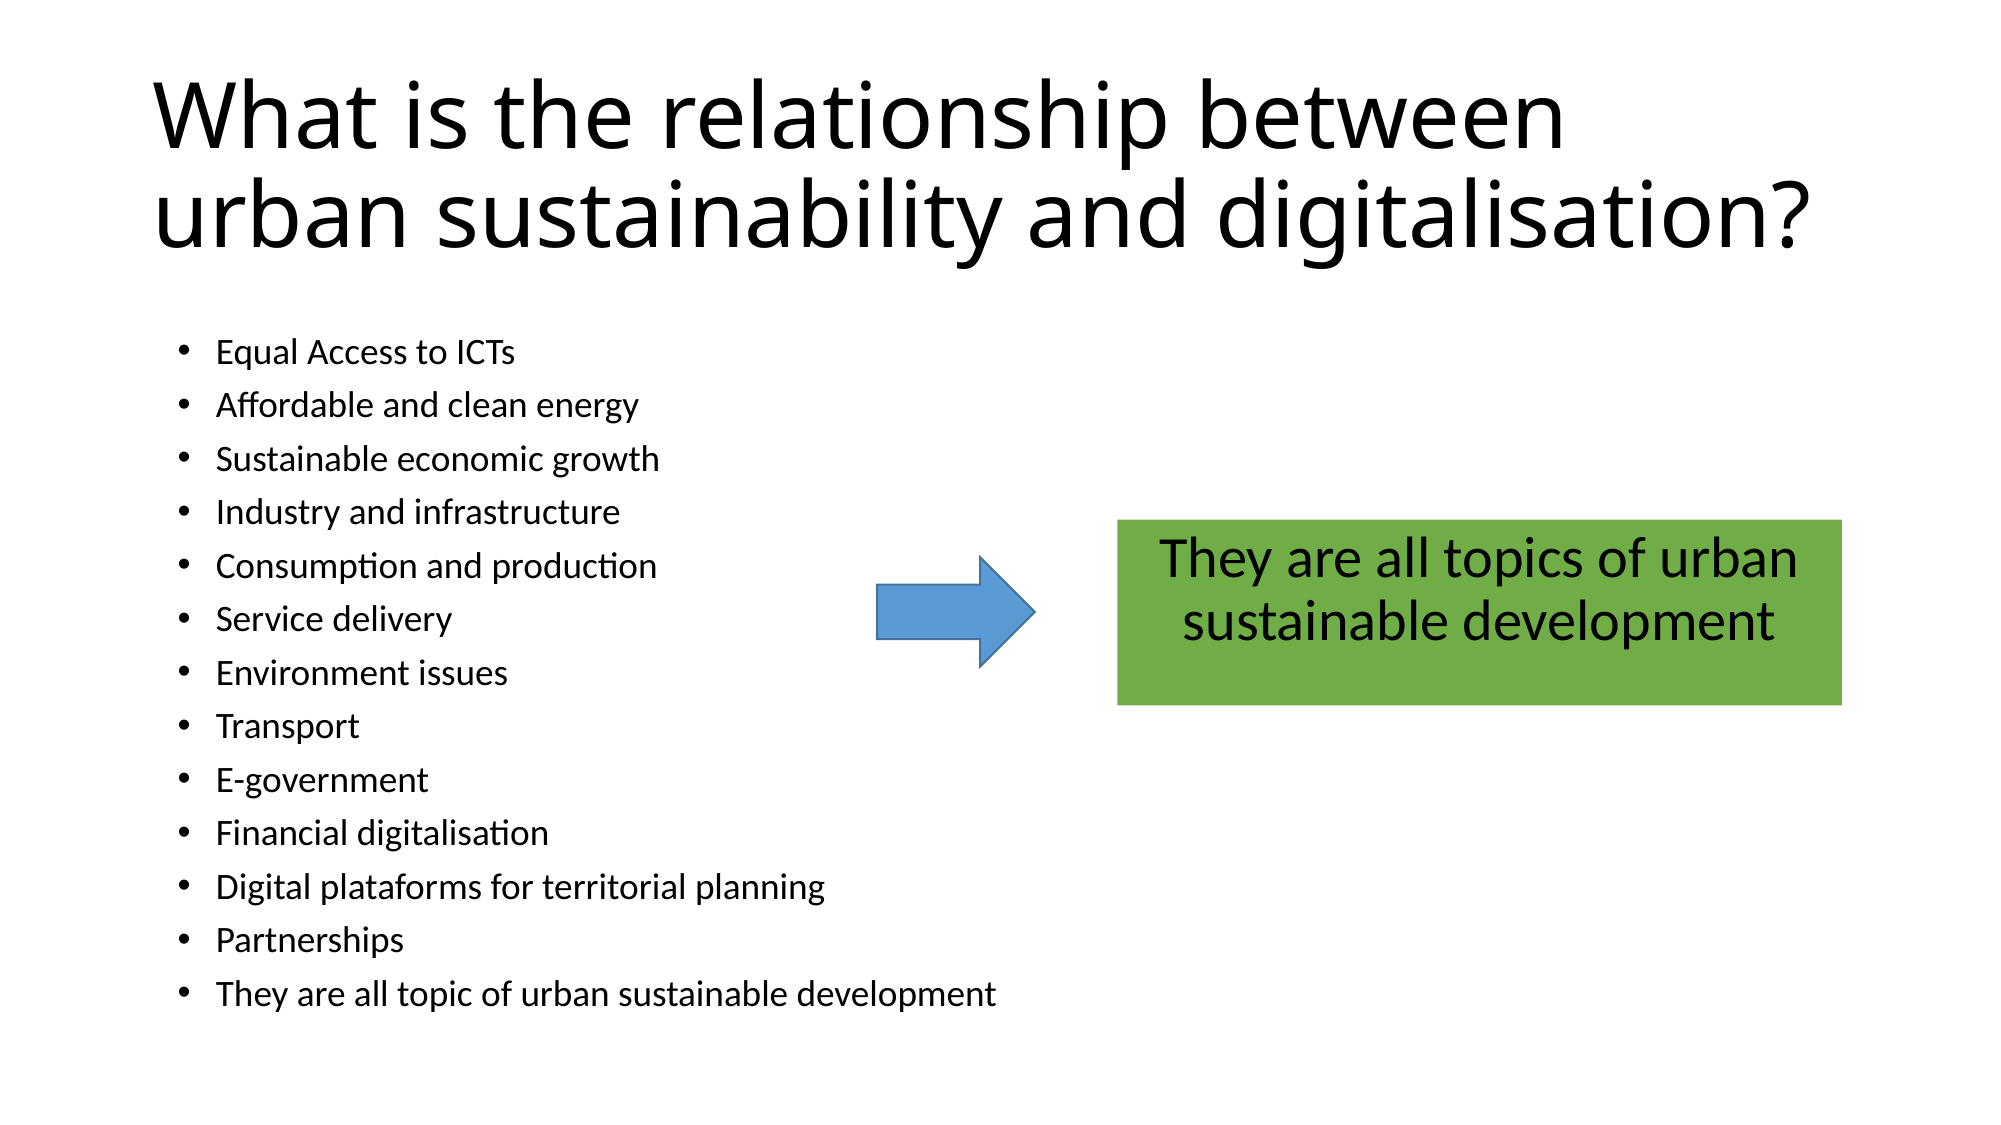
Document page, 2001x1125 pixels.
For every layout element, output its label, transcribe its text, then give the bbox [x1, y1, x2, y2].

list They are all topics of urban sustainable development [1117, 519, 1842, 706]
text_box Equal Access to ICTs Affordable and clean energy Sustainable economic growth Industry and infrastructure Consumption and production Service delivery Environment issues Transport E-government Financial digitalisation Digital plataforms for territorial planning Partnerships They are all topic of urban sustainable development [162, 324, 1044, 1039]
title What is the relationship between urban sustainability and digitalisation? [137, 59, 1863, 278]
text_box [876, 554, 1037, 669]
